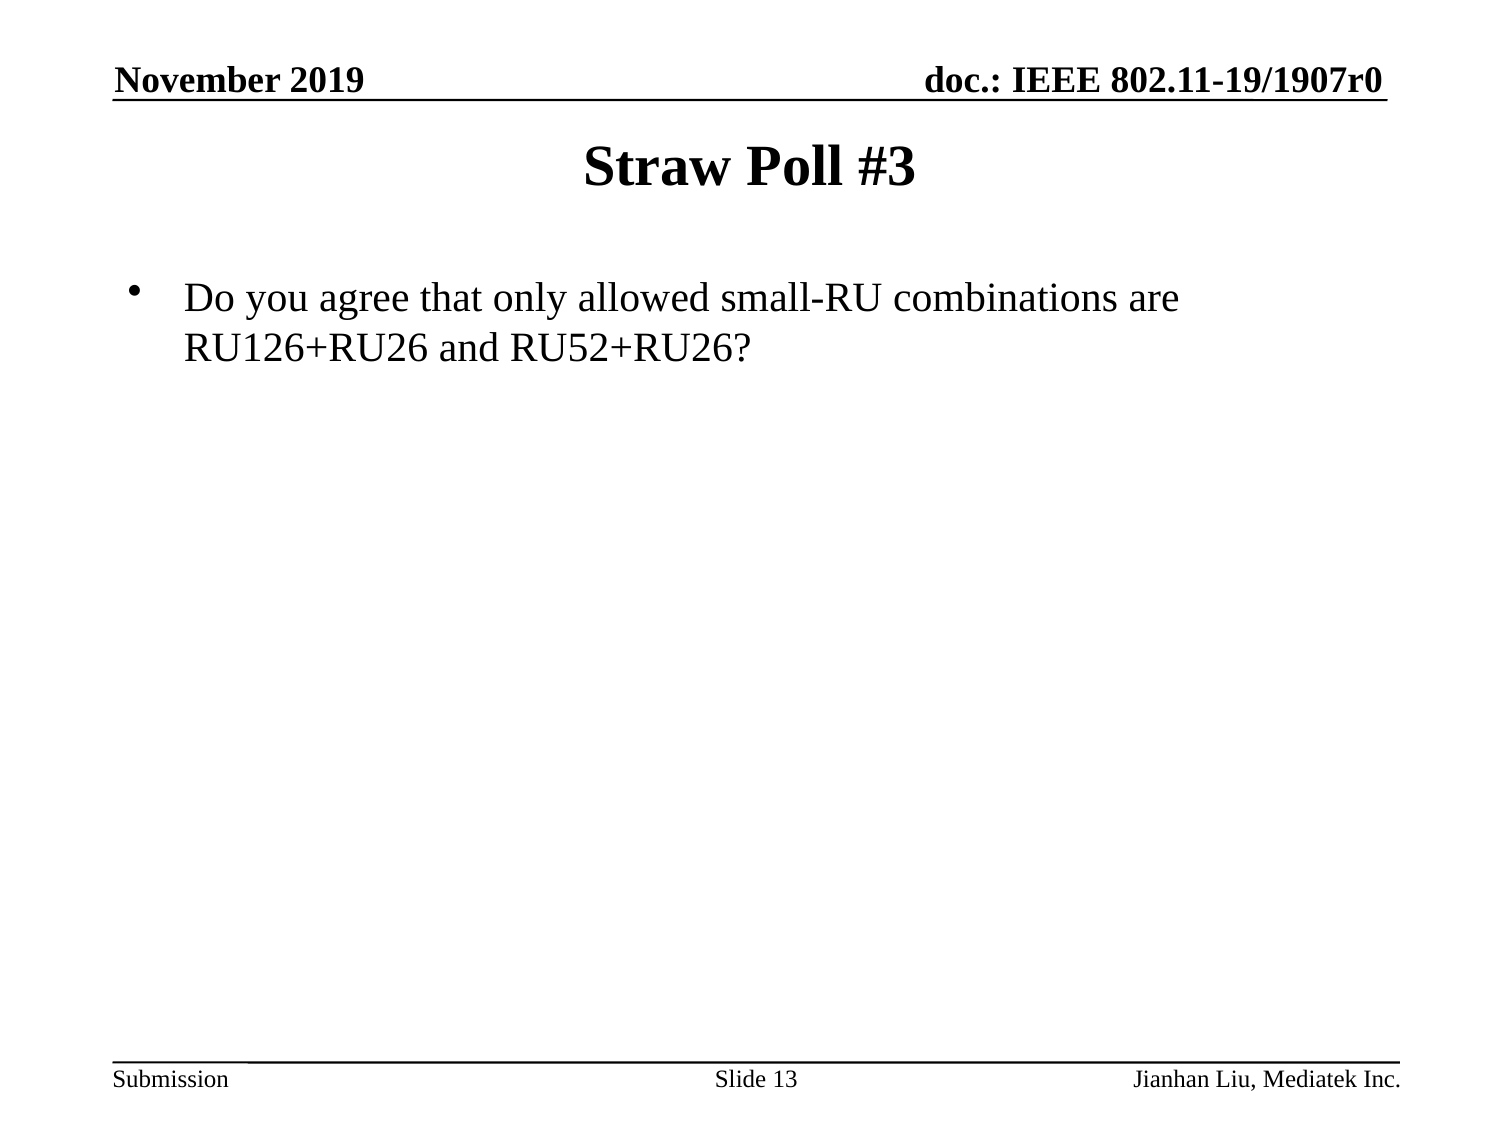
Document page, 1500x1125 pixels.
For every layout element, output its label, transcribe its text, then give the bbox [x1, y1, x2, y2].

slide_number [114, 54, 368, 101]
footer Jianhan Liu, Mediatek Inc. [1129, 1061, 1402, 1093]
title Straw Poll #3 [112, 112, 1388, 213]
slide_number Slide 13 [712, 1061, 800, 1093]
list Do you agree that only allowed small-RU combinations are RU126+RU26 and RU52+RU26? [112, 262, 1388, 1001]
